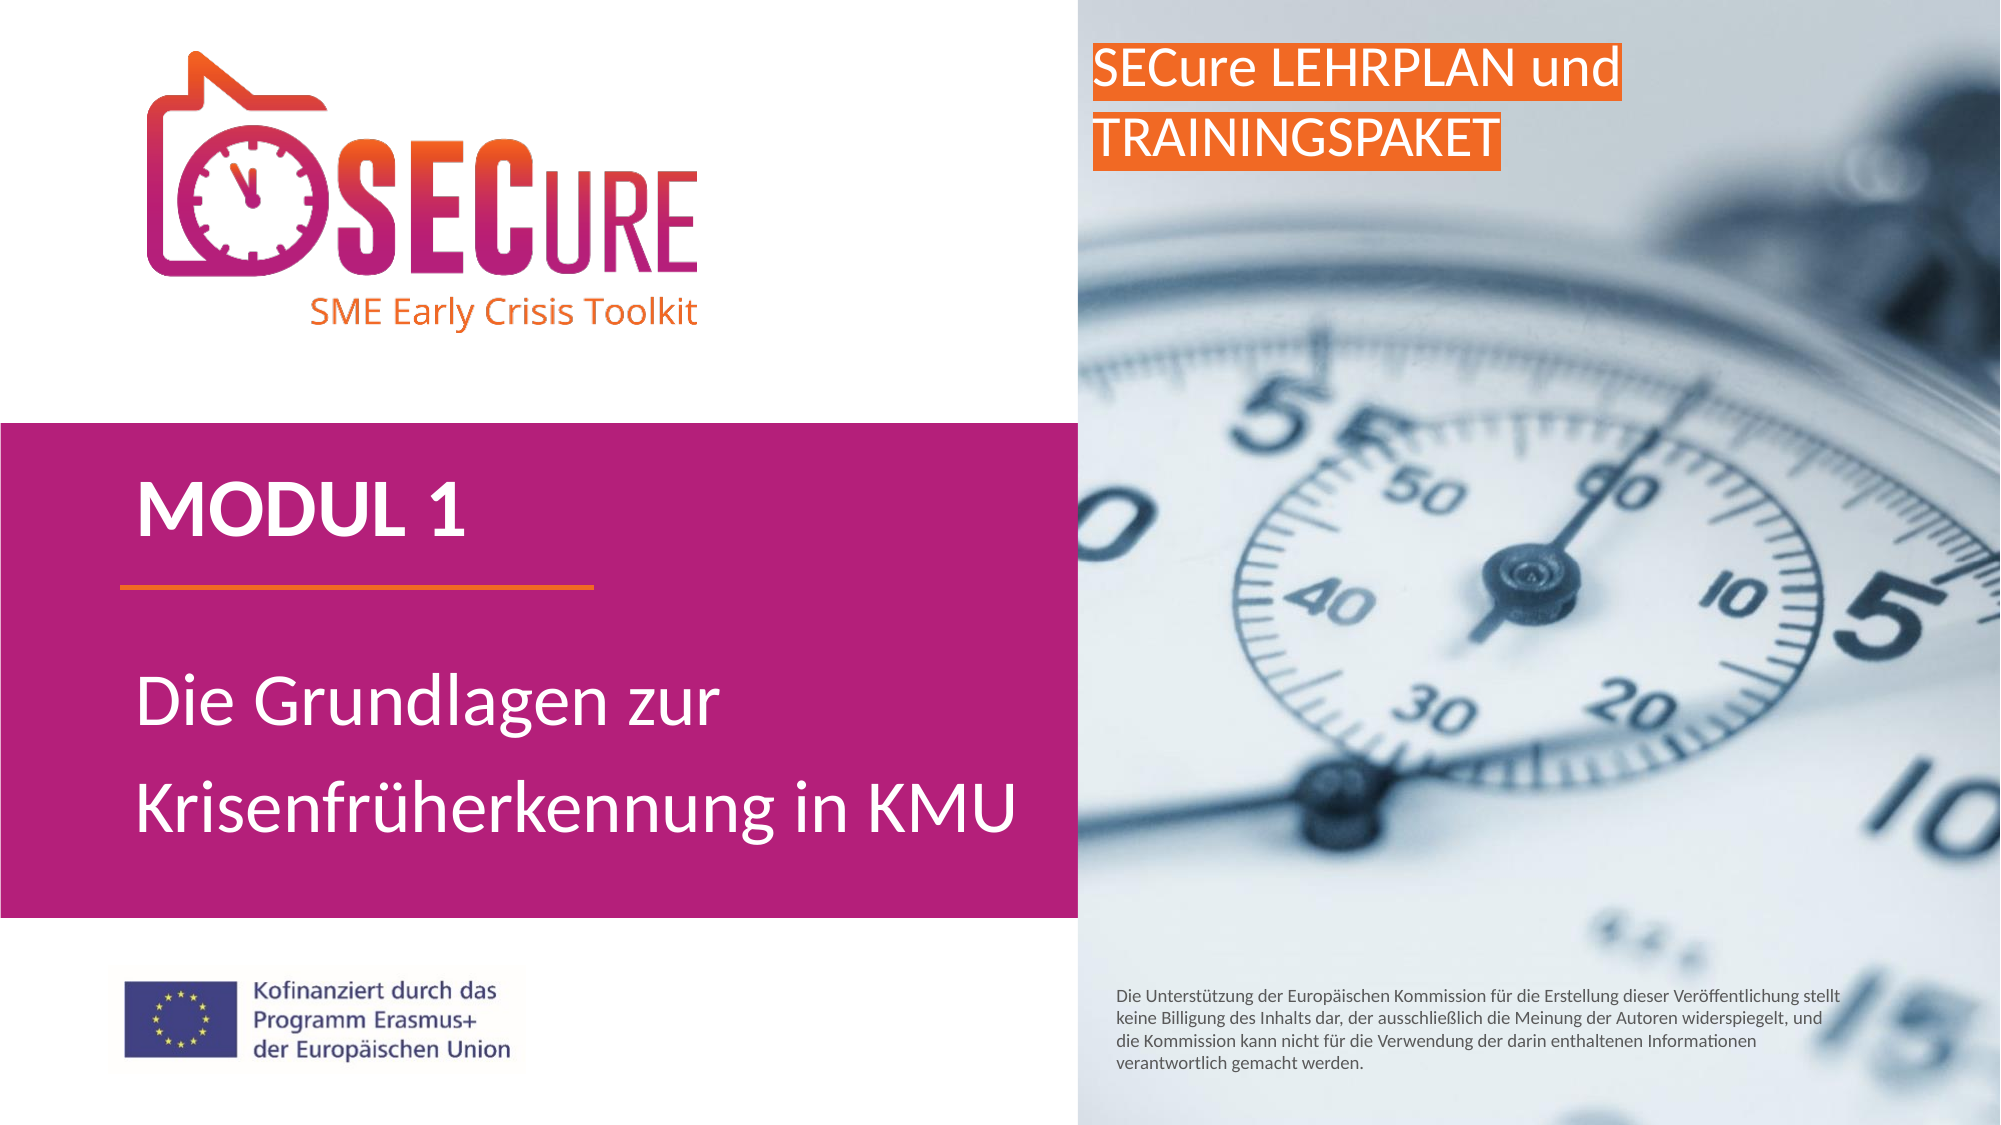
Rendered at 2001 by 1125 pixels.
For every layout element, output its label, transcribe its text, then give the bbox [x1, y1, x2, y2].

picture [1077, 0, 2000, 1125]
text_box Die Grundlagen zur Krisenfrüherkennung in KMU [120, 624, 1043, 910]
picture [108, 965, 526, 1074]
list MODUL 1 [120, 457, 1077, 852]
text_box [120, 585, 594, 590]
picture [147, 51, 697, 333]
